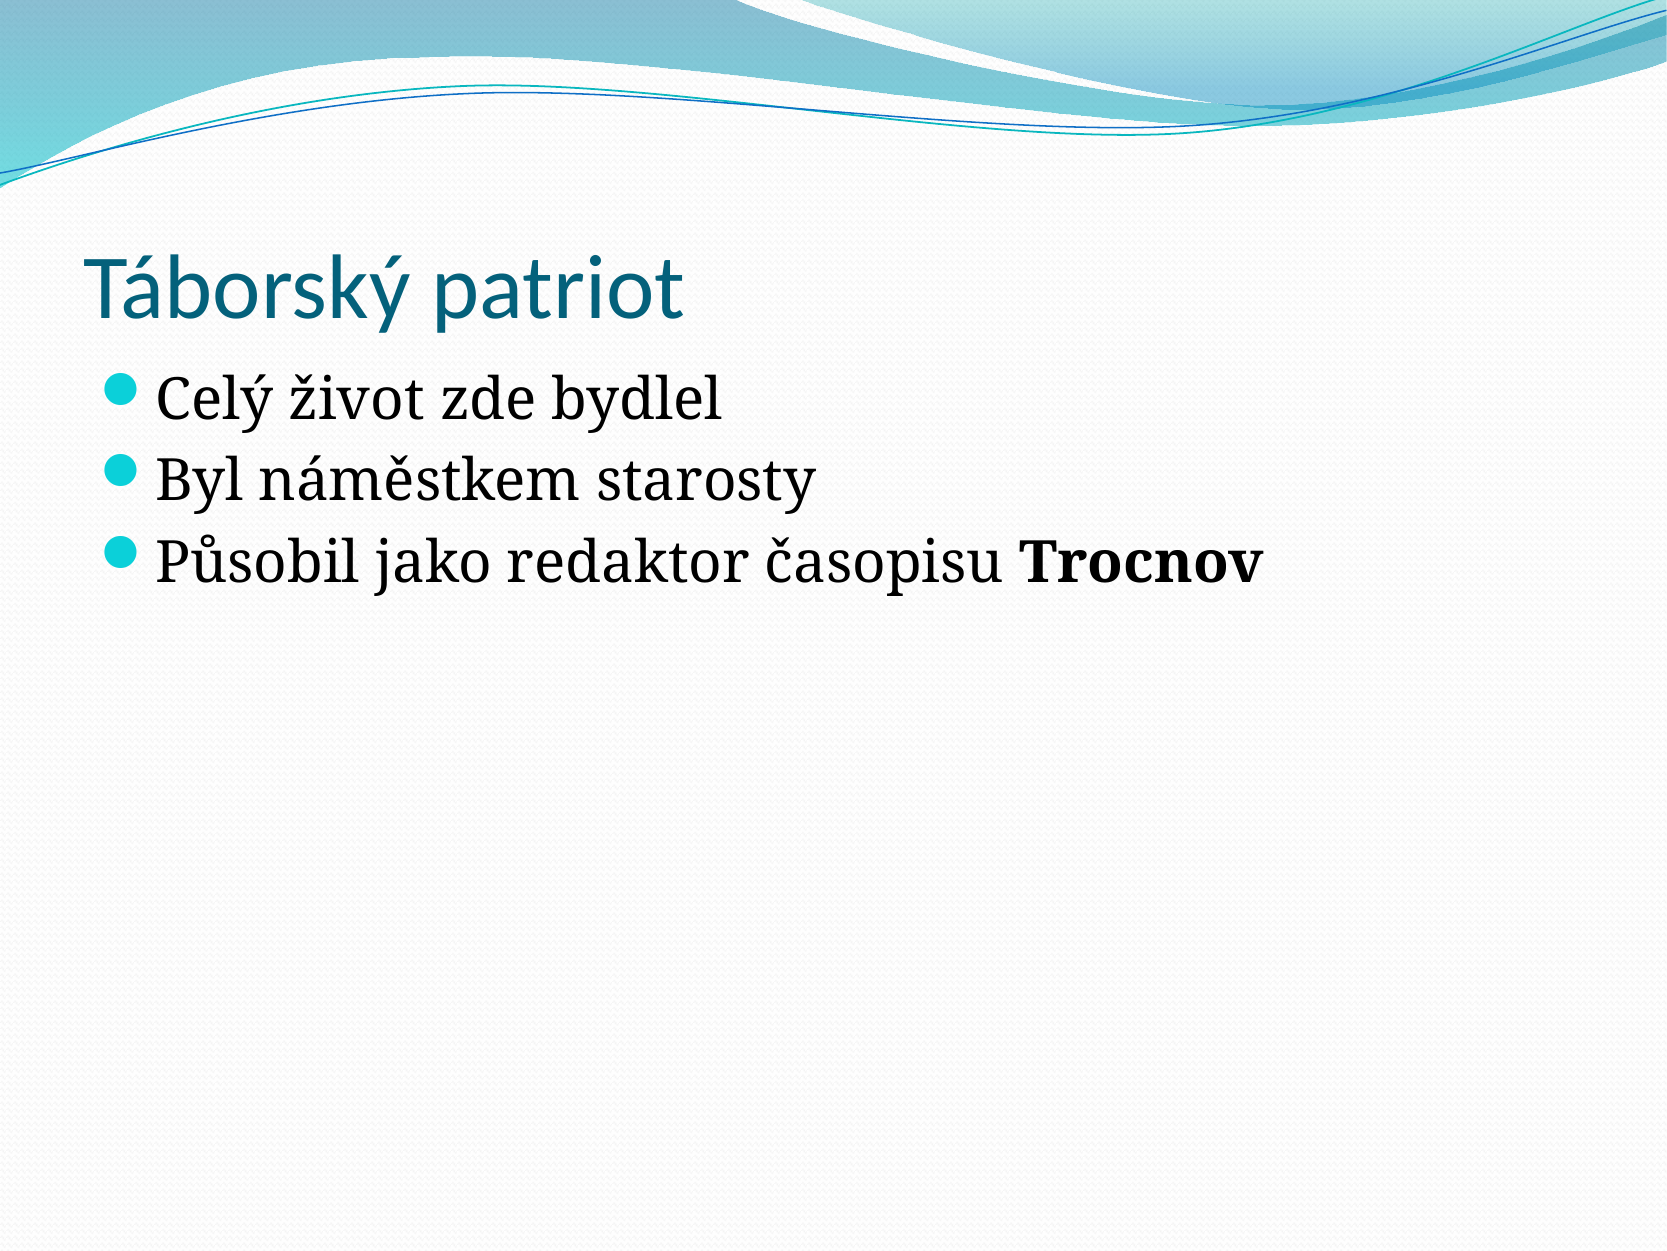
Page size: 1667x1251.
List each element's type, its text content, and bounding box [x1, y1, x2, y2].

title Táborský patriot [83, 128, 1584, 337]
list Celý život zde bydlel Byl náměstkem starosty Působil jako redaktor časopisu Trocnov [83, 352, 1584, 1153]
